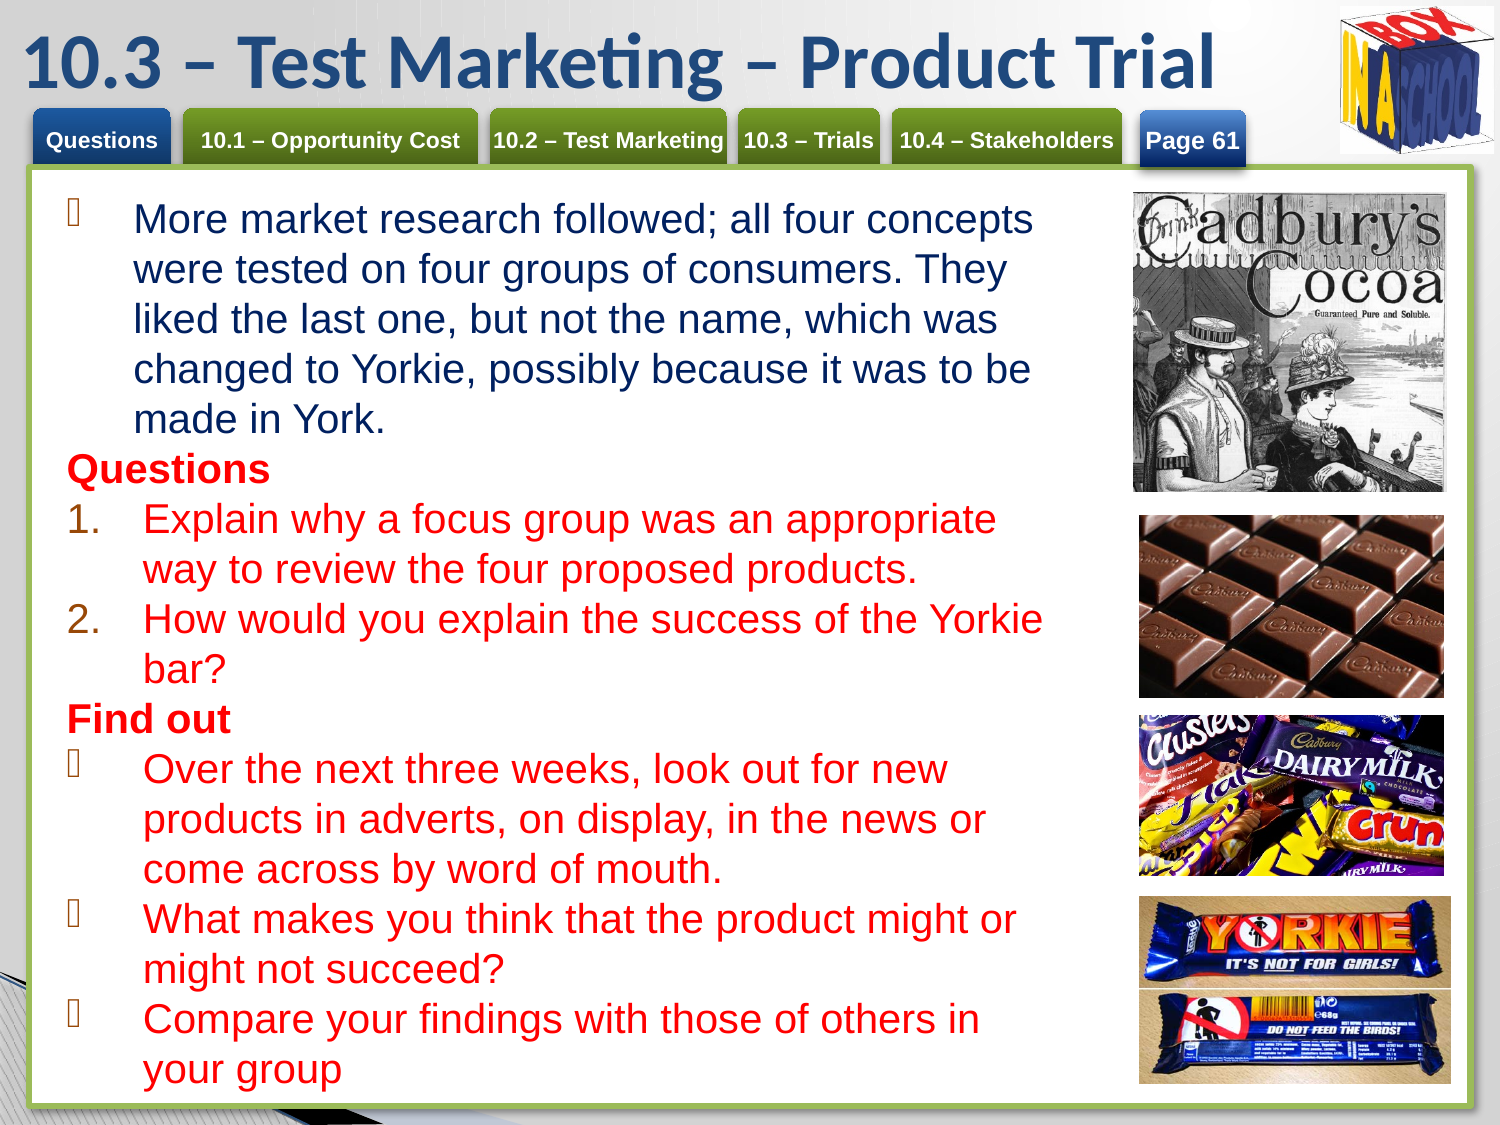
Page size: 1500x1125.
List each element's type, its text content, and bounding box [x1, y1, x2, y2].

text_box More market research followed; all four concepts were tested on four groups of consumers. They liked the last one, but not the name, which was changed to Yorkie, possibly because it was to be made in York. Questions Explain why a focus group was an appropriate way to review the four proposed products. How would you explain the success of the Yorkie bar? Find out Over the next three weeks, look out for new products in adverts, on display, in the news or come across by word of mouth. What makes you think that the product might or might not succeed? Compare your findings with those of others in your group [51, 184, 1081, 1100]
picture [1139, 896, 1451, 1084]
picture [1139, 514, 1444, 698]
picture [1139, 715, 1444, 876]
text_box Page 61 [1139, 109, 1247, 167]
picture [281, 1114, 303, 1125]
picture [1133, 191, 1448, 492]
picture [1340, 6, 1495, 154]
title 10.3 – Test Marketing – Product Trial [5, 11, 1270, 102]
